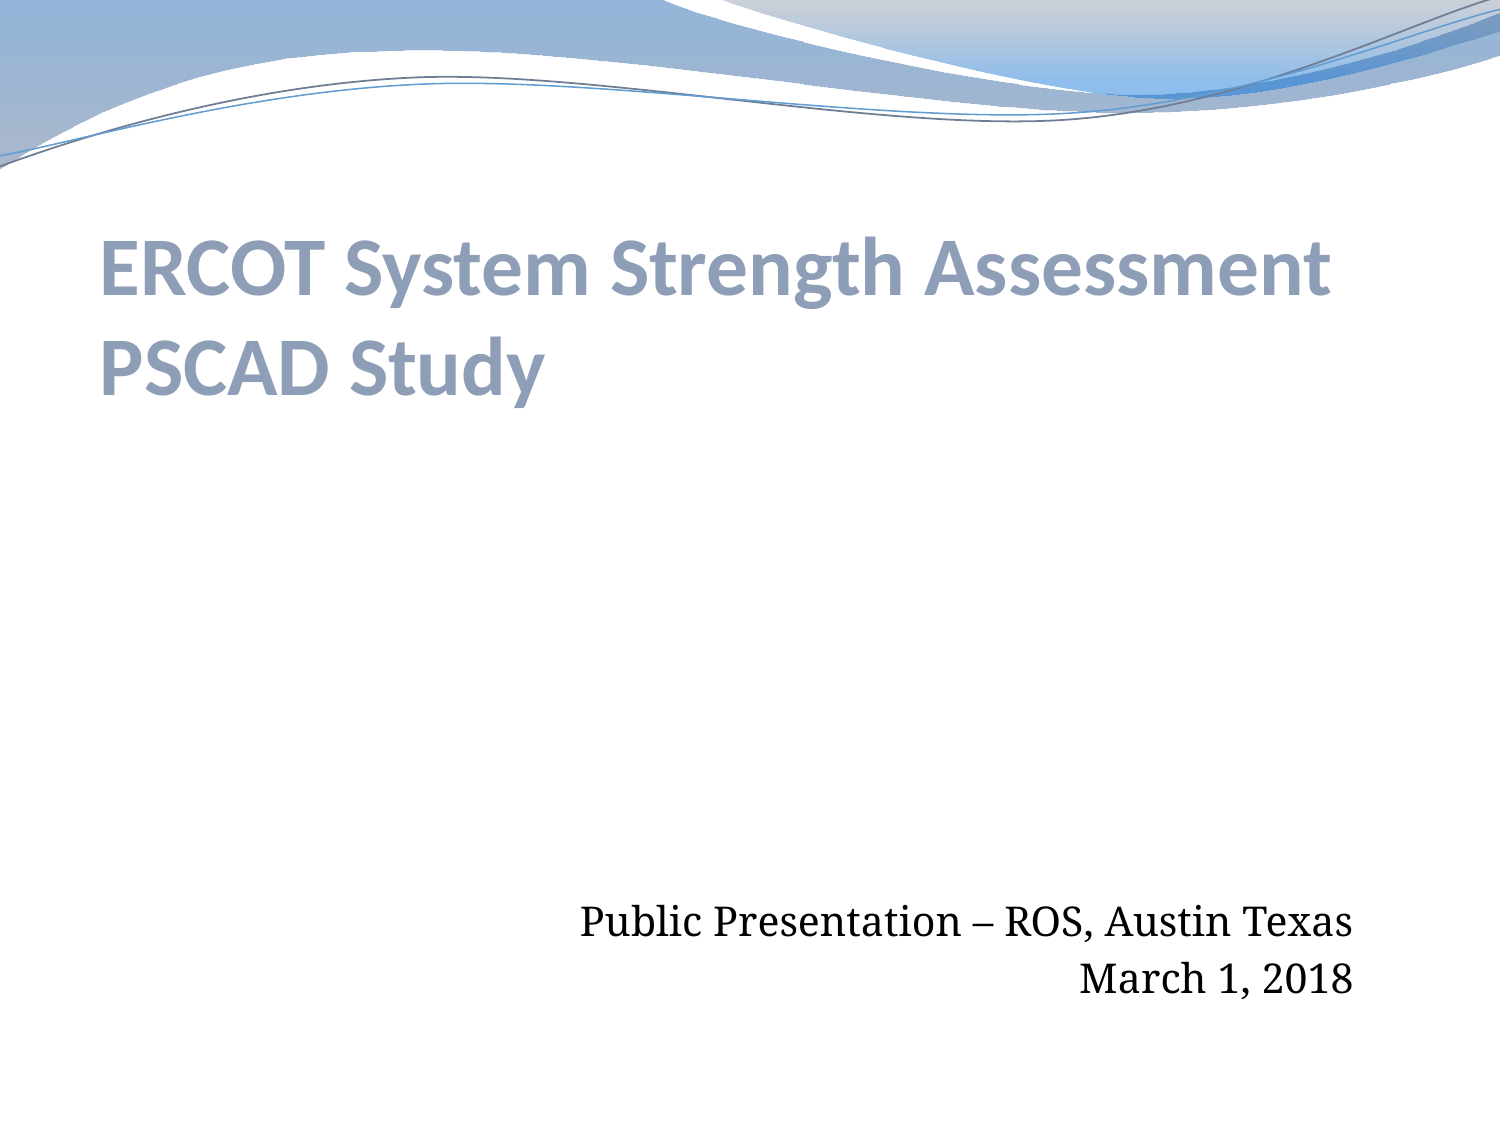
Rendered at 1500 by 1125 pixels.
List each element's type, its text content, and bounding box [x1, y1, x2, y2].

subtitle Public Presentation – ROS, Austin Texas March 1, 2018 [237, 887, 1363, 1010]
title ERCOT System Strength Assessment PSCAD Study [99, 174, 1375, 413]
